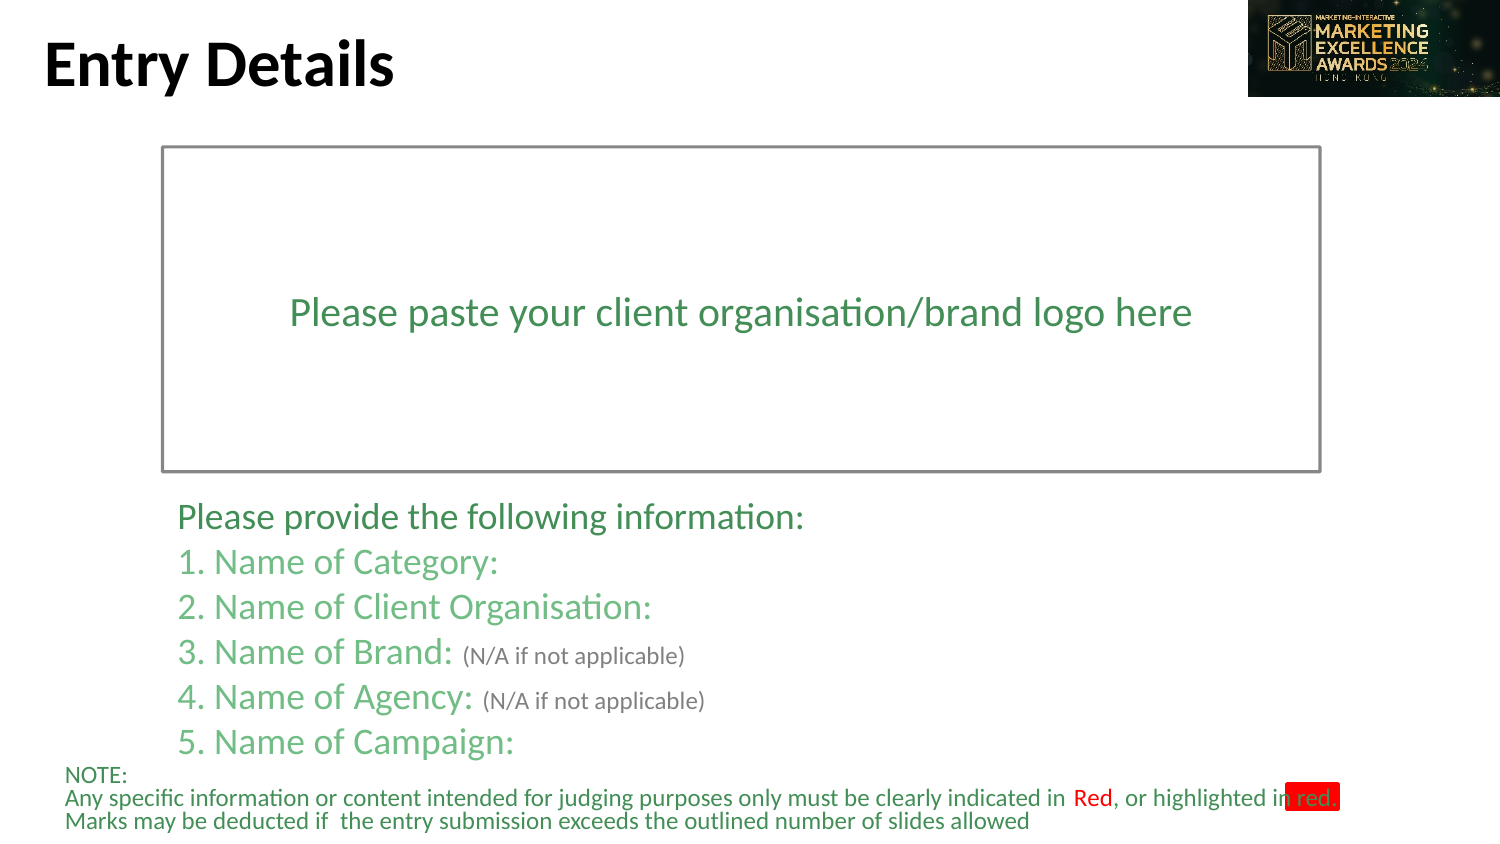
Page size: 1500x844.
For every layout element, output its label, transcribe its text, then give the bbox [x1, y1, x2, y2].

text_box Please paste your client organisation/brand logo here [162, 146, 1321, 472]
text_box NOTE: Any specific information or content intended for judging purposes only must be clearly indicated in Red, or highlighted in red. Marks may be deducted if the entry submission exceeds the outlined number of slides allowed [50, 758, 1450, 842]
text_box Please provide the following information: 1. Name of Category: 2. Name of Client Organisation: 3. Name of Brand: (N/A if not applicable) 4. Name of Agency: (N/A if not applicable) 5. Name of Campaign: [162, 484, 1400, 758]
text_box Entry Details [29, 15, 1270, 103]
picture [1248, 0, 1500, 97]
